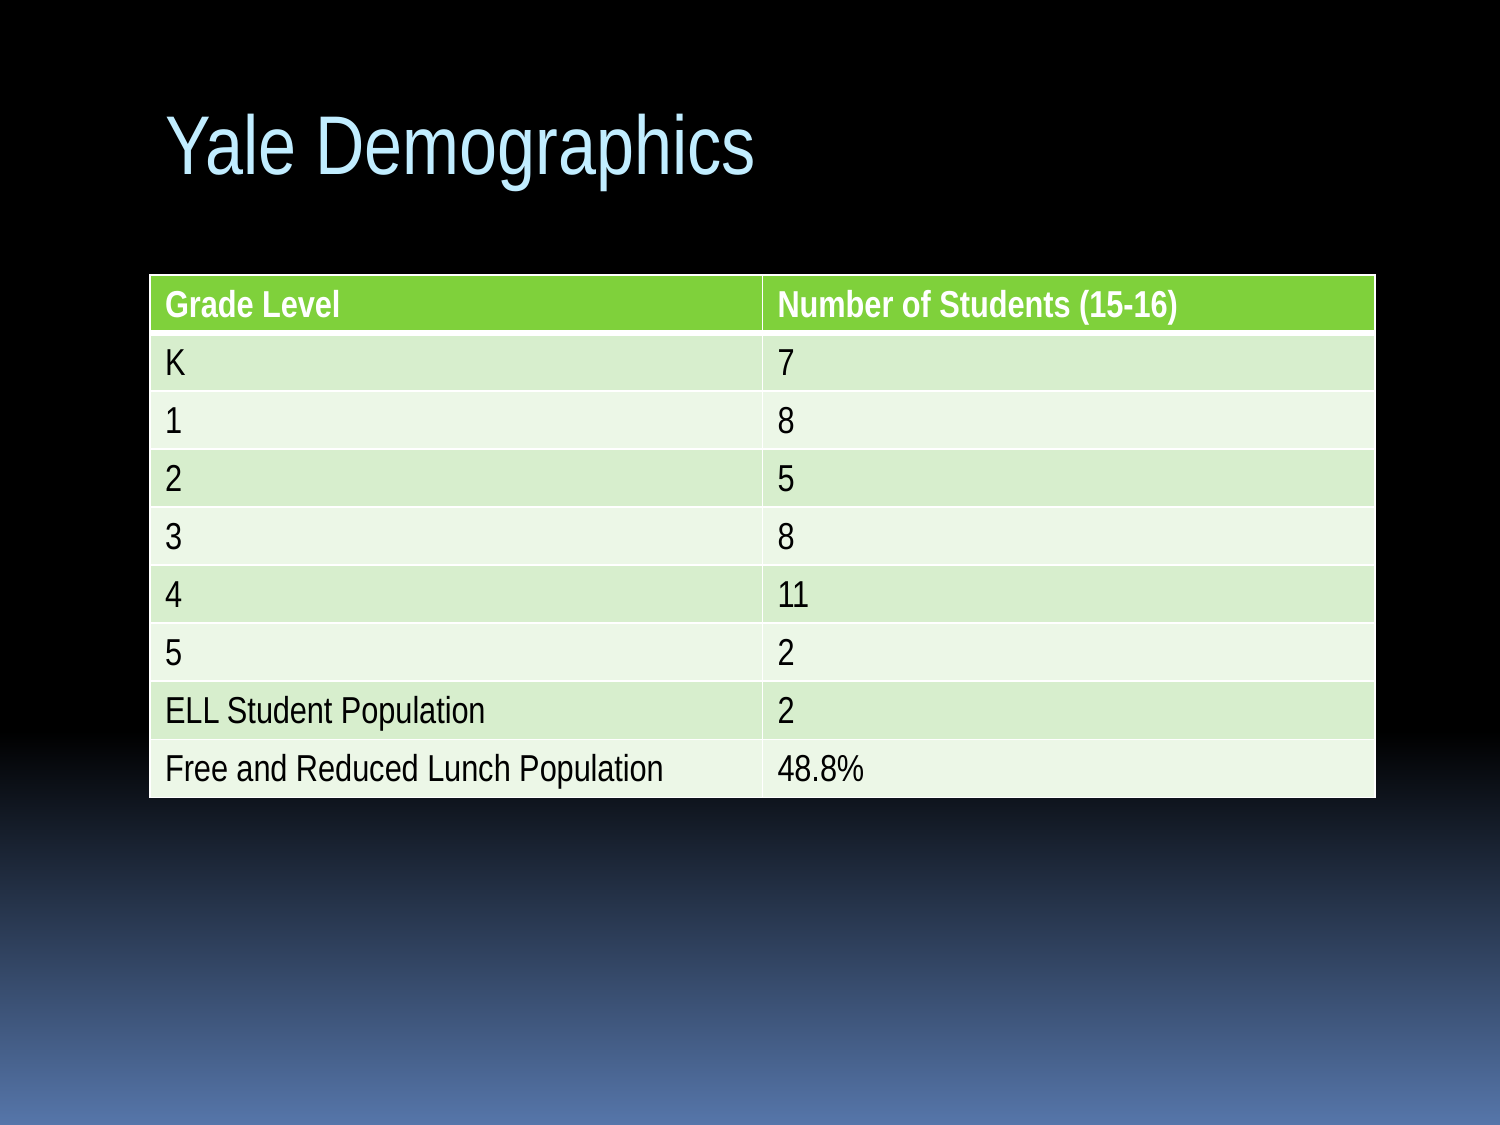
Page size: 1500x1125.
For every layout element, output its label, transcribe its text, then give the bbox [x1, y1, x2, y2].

table_cell 2 [151, 450, 762, 506]
table_cell 1 [151, 392, 762, 448]
table_cell 2 [763, 624, 1374, 680]
table_cell 7 [763, 336, 1374, 390]
title Yale Demographics [150, 83, 1425, 234]
table_cell 11 [763, 566, 1374, 622]
table_cell 8 [763, 508, 1374, 564]
table_header Number of Students (15-16) [763, 276, 1374, 330]
table_cell 2 [763, 682, 1374, 739]
table_cell ELL Student Population [151, 682, 762, 739]
table_cell 5 [763, 450, 1374, 506]
table_cell 5 [151, 624, 762, 680]
table_cell Free and Reduced Lunch Population [151, 740, 762, 797]
table_cell 8 [763, 392, 1374, 448]
table_cell 48.8% [763, 740, 1374, 797]
table_cell K [151, 336, 762, 390]
table_cell 4 [151, 566, 762, 622]
table_header Grade Level [151, 276, 762, 330]
table_cell 3 [151, 508, 762, 564]
